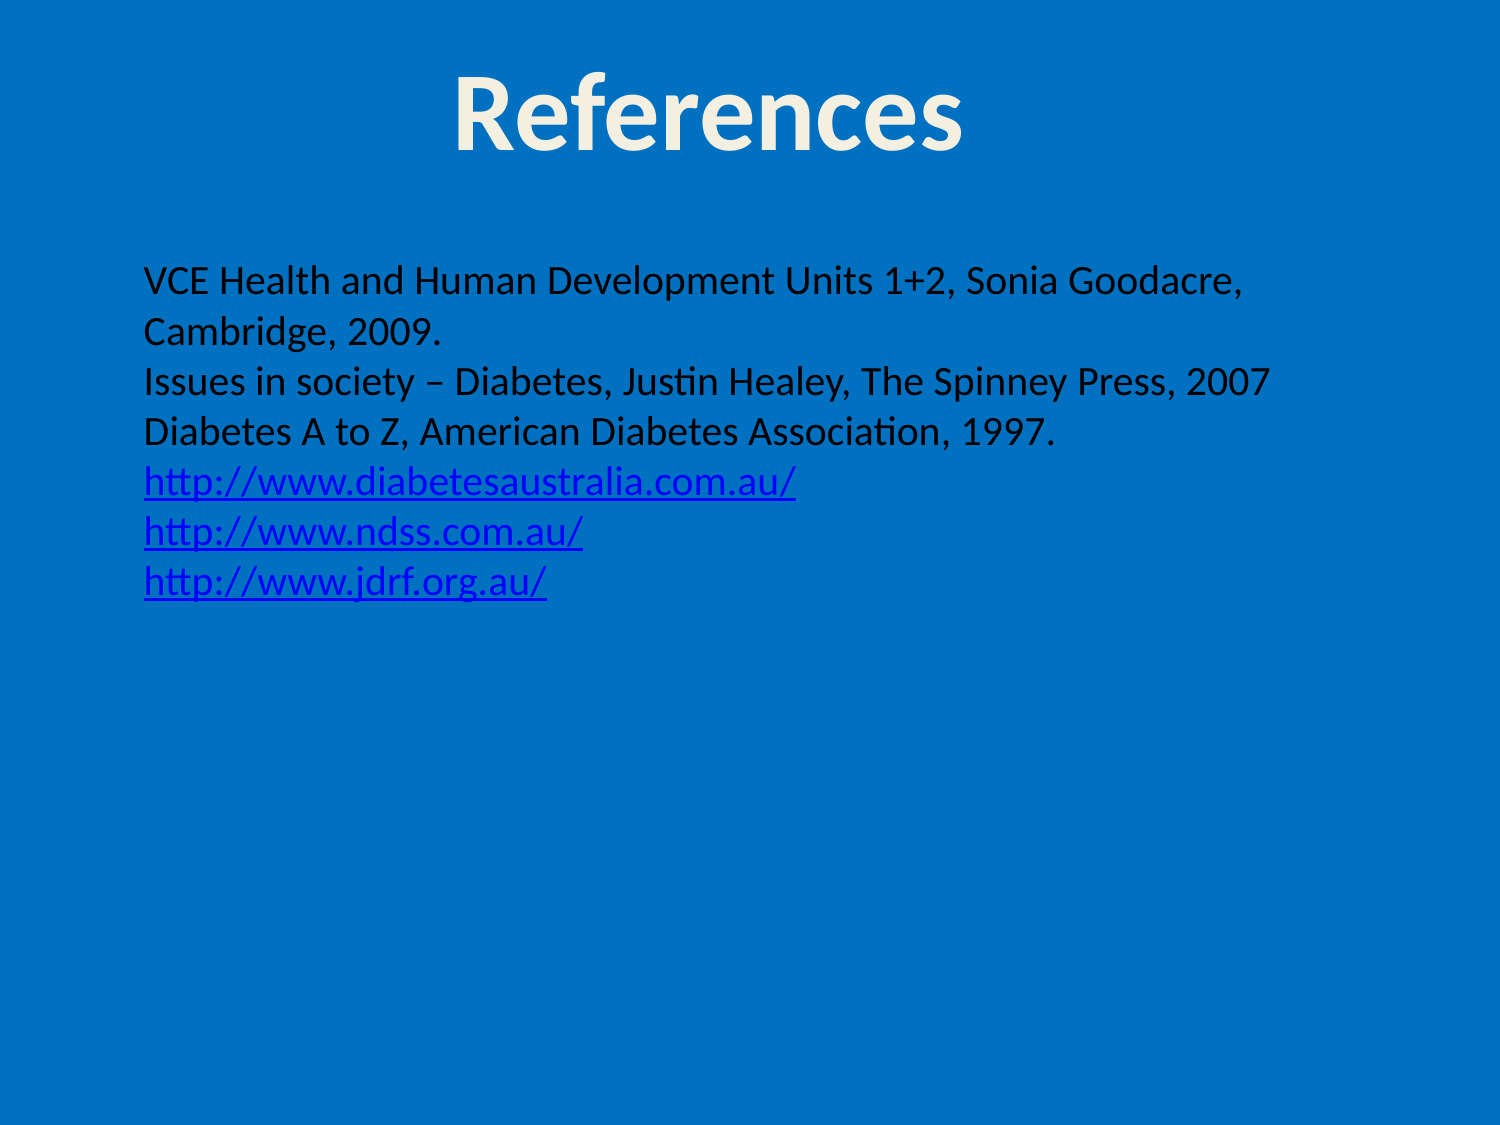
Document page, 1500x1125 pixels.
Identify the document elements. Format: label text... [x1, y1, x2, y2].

text_box VCE Health and Human Development Units 1+2, Sonia Goodacre, Cambridge, 2009. Issues in society – Diabetes, Justin Healey, The Spinney Press, 2007 Diabetes A to Z, American Diabetes Association, 1997. http://www.diabetesaustralia.com.au/ http://www.ndss.com.au/ http://www.jdrf.org.au/ [128, 246, 1430, 701]
text_box References [437, 30, 981, 181]
